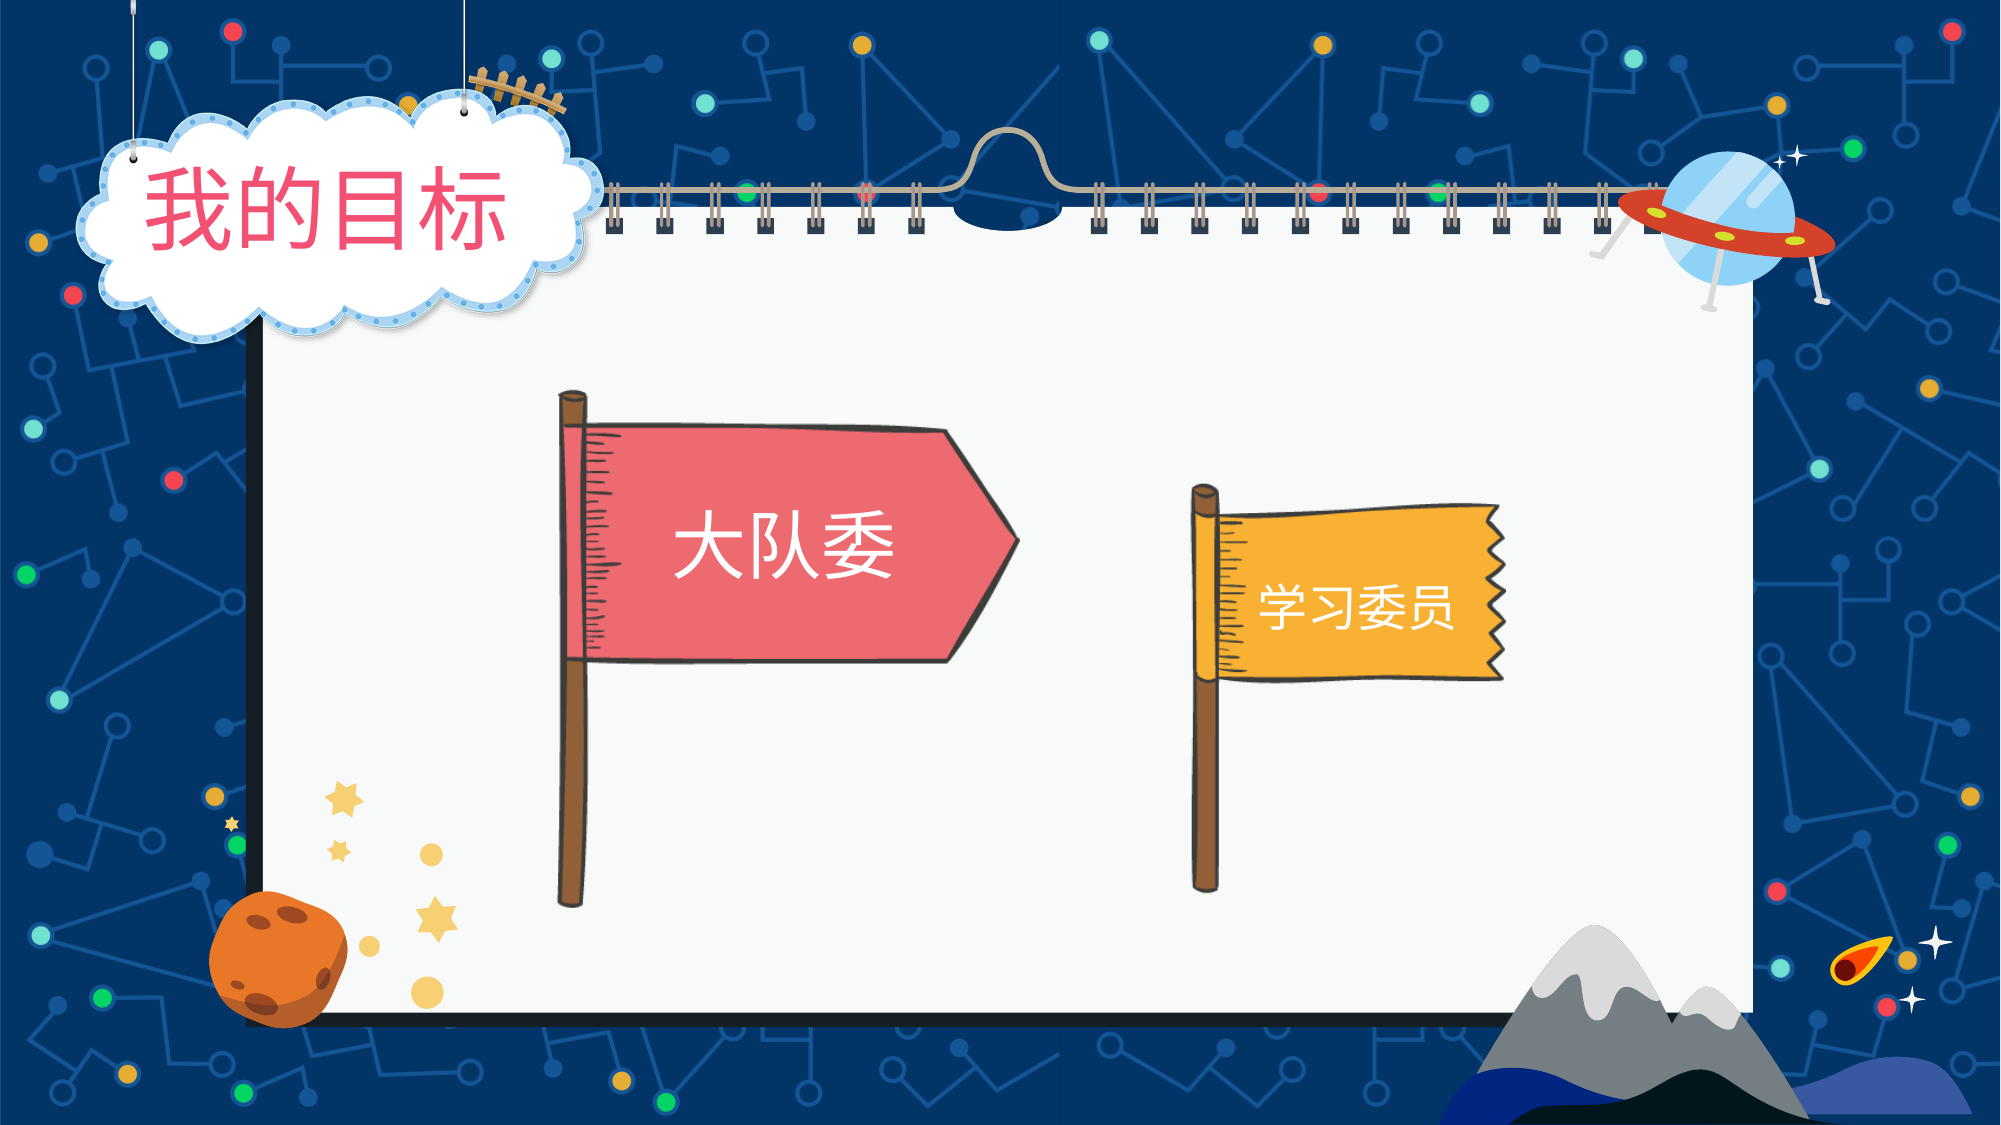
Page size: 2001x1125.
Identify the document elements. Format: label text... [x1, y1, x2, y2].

picture [0, 0, 2001, 1125]
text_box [1095, 432, 1590, 936]
text_box 我的目标 [54, 144, 598, 270]
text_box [377, 301, 1065, 936]
